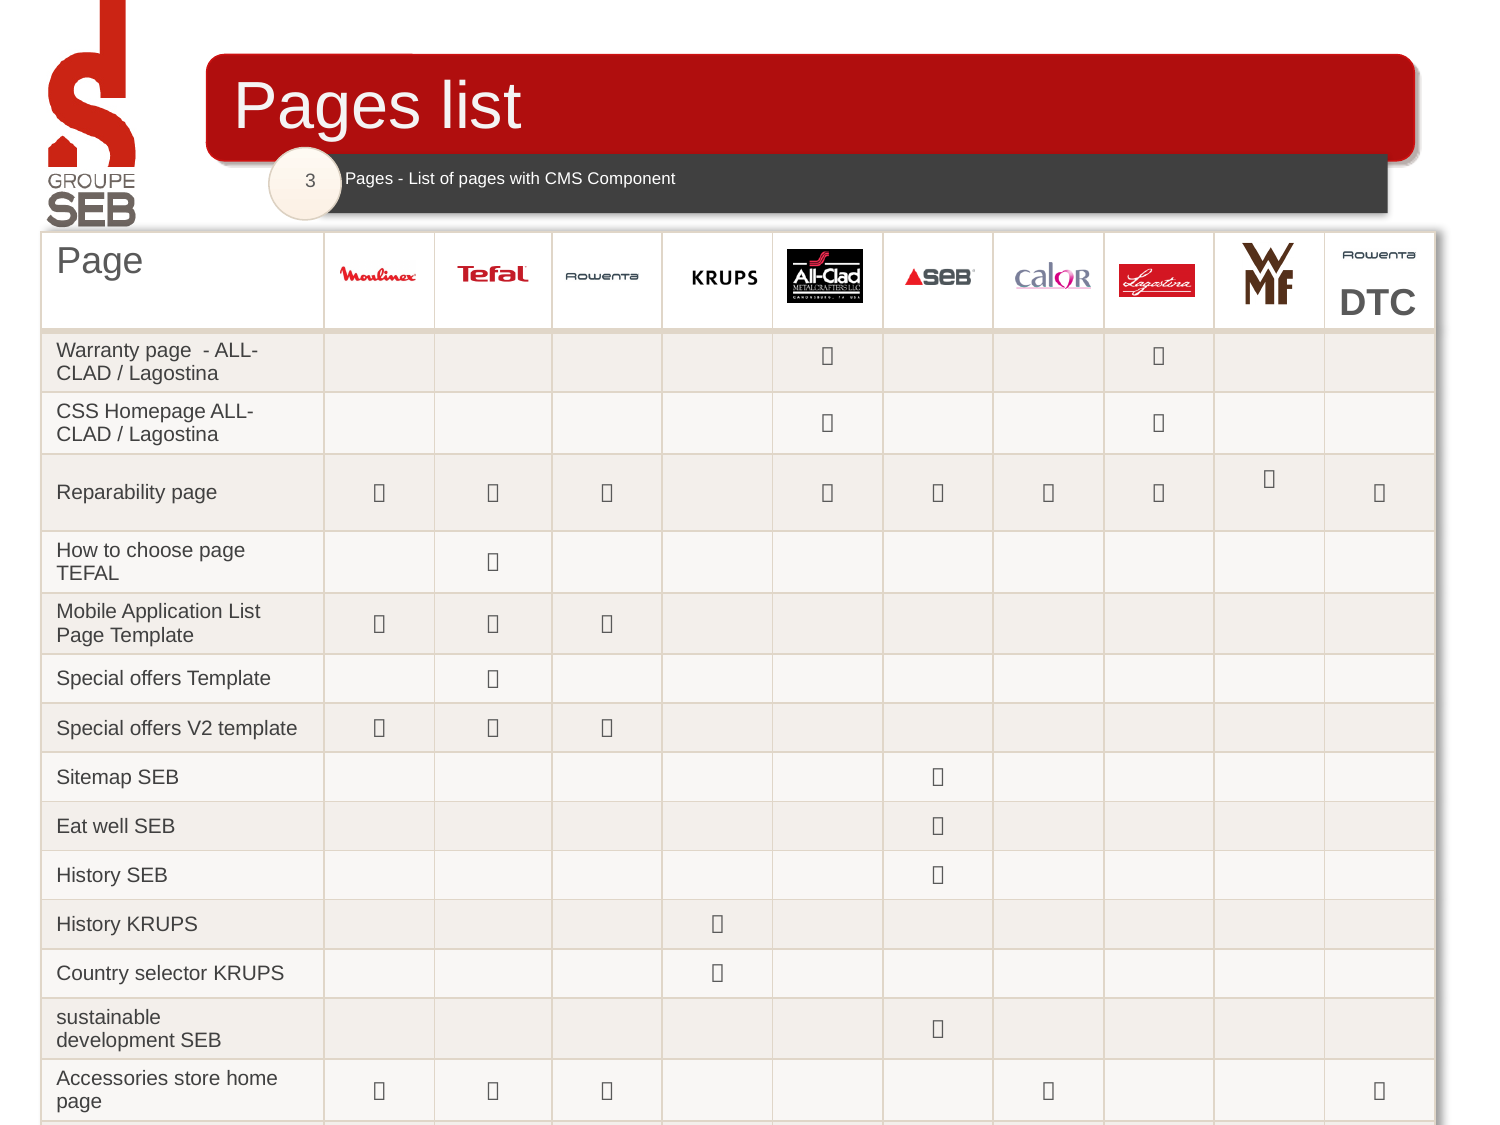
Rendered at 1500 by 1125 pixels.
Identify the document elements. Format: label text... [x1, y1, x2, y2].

picture [455, 264, 531, 283]
table_cell [663, 455, 772, 530]
table_header Page [42, 233, 323, 328]
table_cell [1325, 851, 1434, 899]
table_cell [773, 704, 882, 751]
table_cell  [663, 950, 772, 997]
table_cell [994, 532, 1103, 592]
table_cell [994, 999, 1103, 1058]
table_cell [994, 334, 1103, 391]
table_cell  [435, 594, 551, 653]
table_header [994, 233, 1103, 328]
table_cell [994, 851, 1103, 899]
table_cell  [994, 1060, 1103, 1120]
table_cell [1325, 753, 1434, 801]
table_cell [1215, 393, 1324, 453]
table_cell [884, 950, 992, 997]
table_cell [325, 753, 434, 801]
table_cell [1105, 999, 1213, 1058]
table_cell [994, 655, 1103, 702]
table_cell  [773, 334, 882, 391]
table_cell  [1105, 393, 1213, 453]
table_cell [435, 753, 551, 801]
table_cell [553, 851, 661, 899]
table_cell [1105, 753, 1213, 801]
table_cell [1105, 704, 1213, 751]
table_cell [663, 594, 772, 653]
table_cell [553, 950, 661, 997]
table_cell [435, 950, 551, 997]
table_header [1105, 233, 1213, 328]
table_header [553, 233, 661, 328]
table_cell [663, 532, 772, 592]
picture [787, 249, 863, 303]
table_header [884, 233, 992, 328]
table_cell sustainable development SEB [42, 999, 323, 1058]
table_cell [553, 532, 661, 592]
table_cell  [884, 802, 992, 850]
table_cell Sitemap SEB [42, 753, 323, 801]
picture [685, 264, 762, 297]
table_cell [1105, 655, 1213, 702]
table_cell [884, 900, 992, 948]
table_cell [773, 999, 882, 1058]
table_cell [994, 753, 1103, 801]
table_cell [1215, 655, 1324, 702]
table_cell [663, 802, 772, 850]
table_cell [435, 900, 551, 948]
table_cell  [773, 455, 882, 530]
table_cell [884, 655, 992, 702]
table_cell  [1325, 1060, 1434, 1120]
picture [340, 259, 416, 282]
table_cell [773, 950, 882, 997]
table_cell  [325, 704, 434, 751]
table_cell [663, 851, 772, 899]
table_cell [1325, 999, 1434, 1058]
table_cell [553, 655, 661, 702]
table_cell  [663, 900, 772, 948]
table_cell  [435, 704, 551, 751]
table_cell  [435, 455, 551, 530]
table_cell How to choose page TEFAL [42, 532, 323, 592]
table_cell [773, 900, 882, 948]
table_cell [325, 334, 434, 391]
table_cell  [884, 999, 992, 1058]
table_cell [773, 753, 882, 801]
table_cell [1325, 532, 1434, 592]
table_cell [663, 704, 772, 751]
table_cell [1215, 334, 1324, 391]
picture [1119, 264, 1196, 297]
table_cell  [553, 455, 661, 530]
table_cell  [884, 753, 992, 801]
table_cell [325, 393, 434, 453]
table_cell Reparability page [42, 455, 323, 530]
table_cell [435, 334, 551, 391]
table_cell  [773, 393, 882, 453]
table_cell  [435, 1060, 551, 1120]
table_cell [325, 655, 434, 702]
table_cell [994, 900, 1103, 948]
table_cell [884, 532, 992, 592]
table_cell [1325, 655, 1434, 702]
table_cell [773, 594, 882, 653]
table_cell [994, 950, 1103, 997]
table_cell [553, 393, 661, 453]
table_cell [1215, 999, 1324, 1058]
table_cell [773, 532, 882, 592]
picture [1015, 262, 1091, 289]
table_cell [884, 393, 992, 453]
table_cell [884, 1060, 992, 1120]
table_cell  [325, 1060, 434, 1120]
table_cell [1215, 704, 1324, 751]
table_cell [553, 753, 661, 801]
table_cell  [435, 532, 551, 592]
table_cell [1325, 594, 1434, 653]
table_cell [325, 950, 434, 997]
table_cell [435, 999, 551, 1058]
table_cell  [994, 455, 1103, 530]
table_cell [1325, 334, 1434, 391]
table_cell [1105, 594, 1213, 653]
table_cell  [1105, 334, 1213, 391]
table_cell [1215, 594, 1324, 653]
table_cell  [325, 455, 434, 530]
table_cell History KRUPS [42, 900, 323, 948]
table_cell  [1105, 455, 1213, 530]
table_cell [663, 334, 772, 391]
table_cell [1105, 532, 1213, 592]
table_cell Accessories store home page [42, 1060, 323, 1120]
table_header [773, 233, 882, 328]
table_cell [1105, 950, 1213, 997]
table_cell [663, 753, 772, 801]
table_cell [773, 802, 882, 850]
table_cell [325, 851, 434, 899]
table_cell [1105, 851, 1213, 899]
table_cell [1215, 802, 1324, 850]
table_cell [435, 802, 551, 850]
table_cell  [435, 655, 551, 702]
picture [0, 0, 182, 266]
table_cell Country selector KRUPS [42, 950, 323, 997]
table_cell [884, 594, 992, 653]
table_cell  [325, 594, 434, 653]
table_cell CSS Homepage ALL-CLAD / Lagostina [42, 393, 323, 453]
table_cell [1325, 950, 1434, 997]
table_cell [1105, 900, 1213, 948]
table_cell Eat well SEB [42, 802, 323, 850]
table_cell [994, 594, 1103, 653]
table_header [435, 233, 551, 328]
table_cell [553, 900, 661, 948]
table_cell Warranty page - ALL-CLAD / Lagostina [42, 334, 323, 391]
table_header [663, 233, 772, 328]
table_cell [553, 999, 661, 1058]
table_cell [773, 655, 882, 702]
table_cell History SEB [42, 851, 323, 899]
table_cell  [1325, 455, 1434, 530]
table_cell [553, 802, 661, 850]
table_cell [325, 532, 434, 592]
table_cell [663, 393, 772, 453]
table_cell [773, 1060, 882, 1120]
table_cell [994, 802, 1103, 850]
table_cell [1215, 900, 1324, 948]
table_cell [663, 999, 772, 1058]
text_box 3 [268, 146, 342, 221]
table_cell  [553, 1060, 661, 1120]
table_cell [325, 999, 434, 1058]
table_cell Special offers Template [42, 655, 323, 702]
table_cell  [884, 851, 992, 899]
table_header [325, 233, 434, 328]
table_cell  [553, 704, 661, 751]
table_cell [1215, 1060, 1324, 1120]
table_cell [1105, 802, 1213, 850]
picture [1341, 248, 1417, 261]
table_header [1215, 233, 1324, 328]
table_cell [994, 393, 1103, 453]
picture [1242, 242, 1294, 305]
table_cell [1215, 532, 1324, 592]
table_cell [435, 851, 551, 899]
table_cell [884, 704, 992, 751]
table_cell [663, 1060, 772, 1120]
table_cell [773, 851, 882, 899]
table_cell [1215, 851, 1324, 899]
table_cell  [553, 594, 661, 653]
table_cell [325, 900, 434, 948]
title Pages list [218, 54, 1400, 149]
table_cell [1325, 802, 1434, 850]
table_cell [884, 334, 992, 391]
table_cell [1215, 753, 1324, 801]
picture [564, 269, 640, 282]
table_cell [1215, 950, 1324, 997]
table_cell [1325, 704, 1434, 751]
table_cell [1325, 393, 1434, 453]
table_cell [1105, 1060, 1213, 1120]
table_cell [325, 802, 434, 850]
table_cell Special offers V2 template [42, 704, 323, 751]
text_box Pages - List of pages with CMS Component [328, 154, 1388, 214]
table_cell Mobile Application List Page Template [42, 594, 323, 653]
table_cell [553, 334, 661, 391]
table_cell [1325, 900, 1434, 948]
table_header DTC [1325, 233, 1434, 328]
table_cell [435, 393, 551, 453]
table_cell  [884, 455, 992, 530]
table_cell [994, 704, 1103, 751]
picture [901, 262, 978, 288]
table_cell  [1215, 455, 1324, 530]
table_cell [663, 655, 772, 702]
